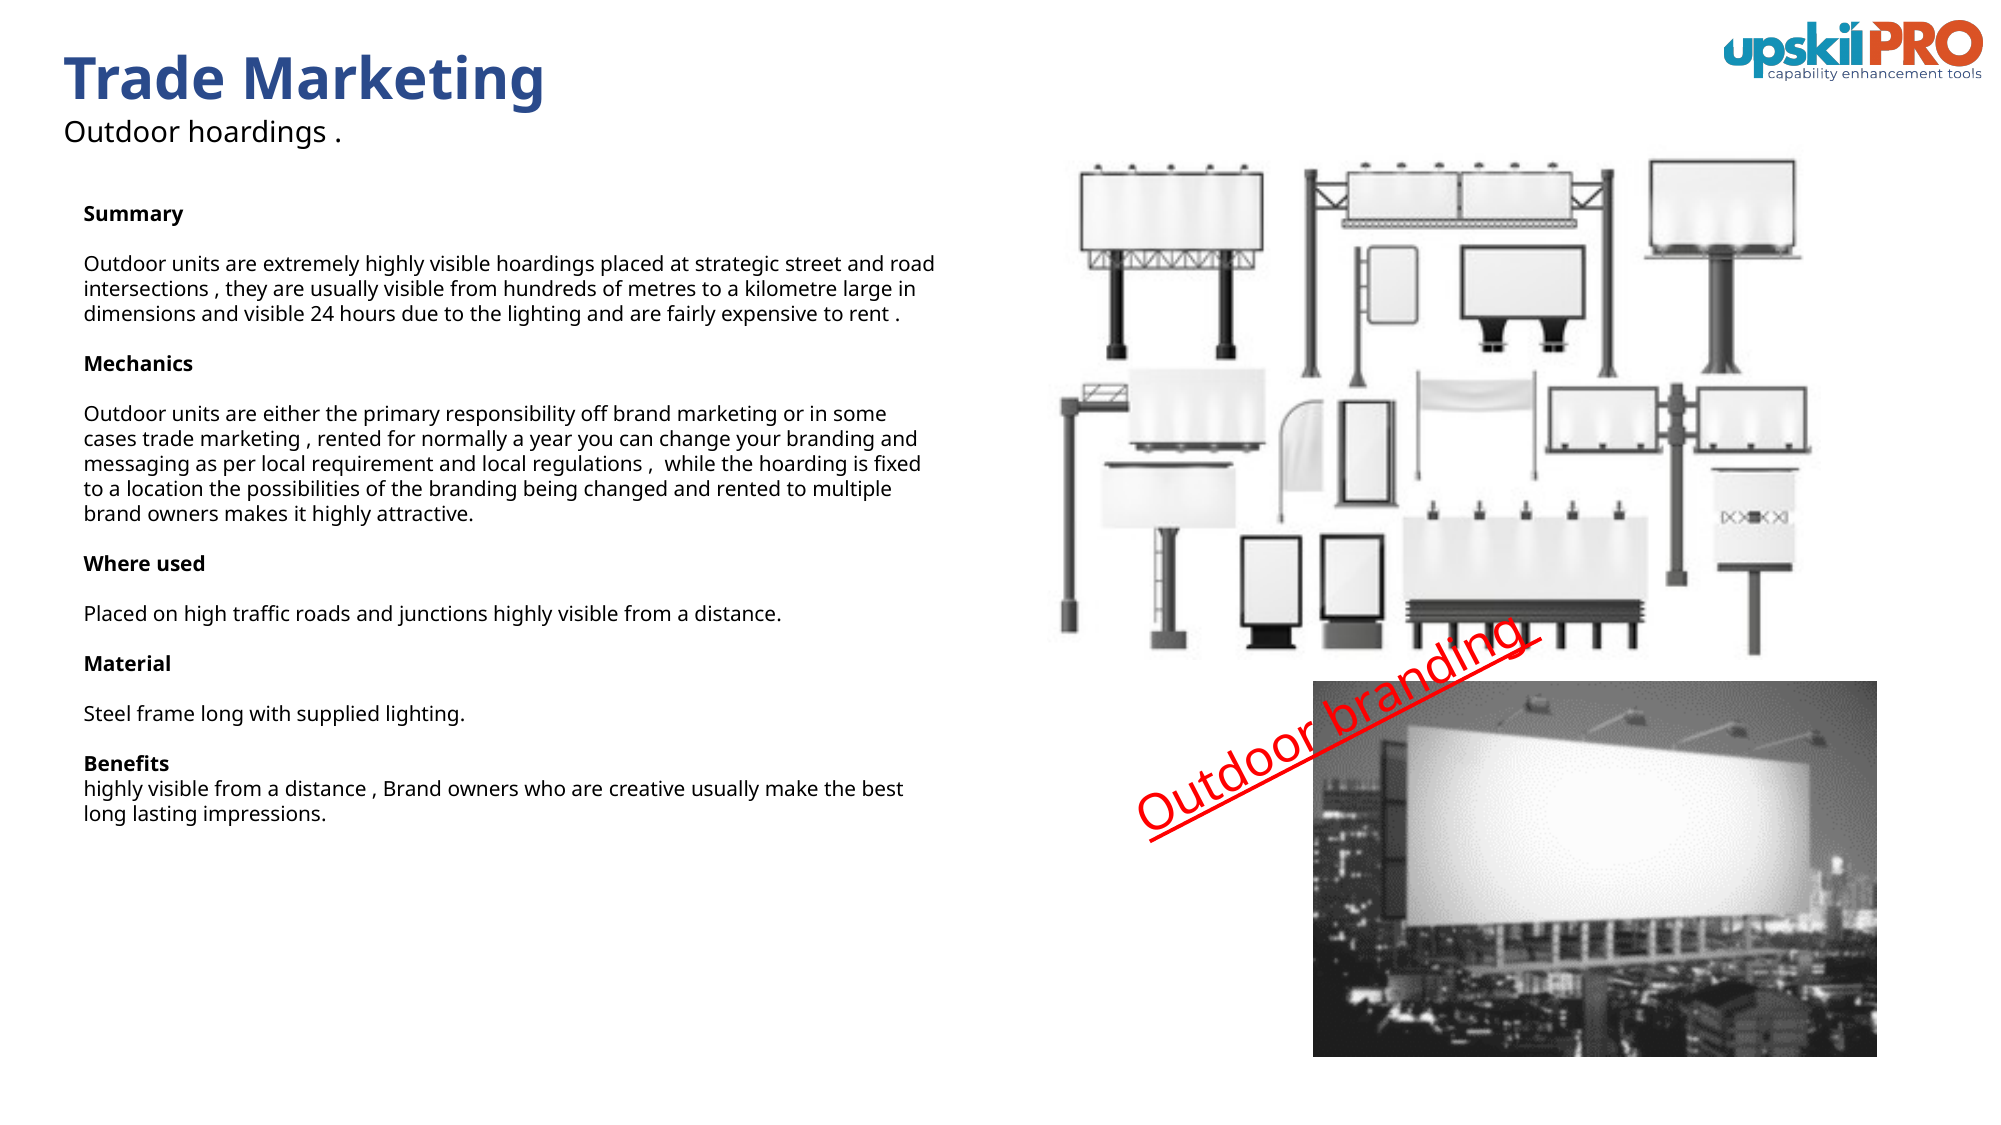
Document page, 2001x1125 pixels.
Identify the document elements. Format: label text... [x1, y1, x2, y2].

text_box Summary Outdoor units are extremely highly visible hoardings placed at strategic street and road intersections , they are usually visible from hundreds of metres to a kilometre large in dimensions and visible 24 hours due to the lighting and are fairly expensive to rent . Mechanics Outdoor units are either the primary responsibility off brand marketing or in some cases trade marketing , rented for normally a year you can change your branding and messaging as per local requirement and local regulations , while the hoarding is fixed to a location the possibilities of the branding being changed and rented to multiple brand owners makes it highly attractive. Where used Placed on high traffic roads and junctions highly visible from a distance. Material Steel frame long with supplied lighting. Benefits highly visible from a distance , Brand owners who are creative usually make the best long lasting impressions. [68, 193, 954, 908]
text_box Trade Marketing Outdoor hoardings . [48, 34, 1354, 157]
picture [1313, 681, 1877, 1057]
text_box Outdoor branding [1017, 685, 1313, 906]
text_box Outdoor branding [1321, 660, 1525, 681]
picture [1047, 144, 1821, 660]
picture [1724, 20, 1983, 81]
